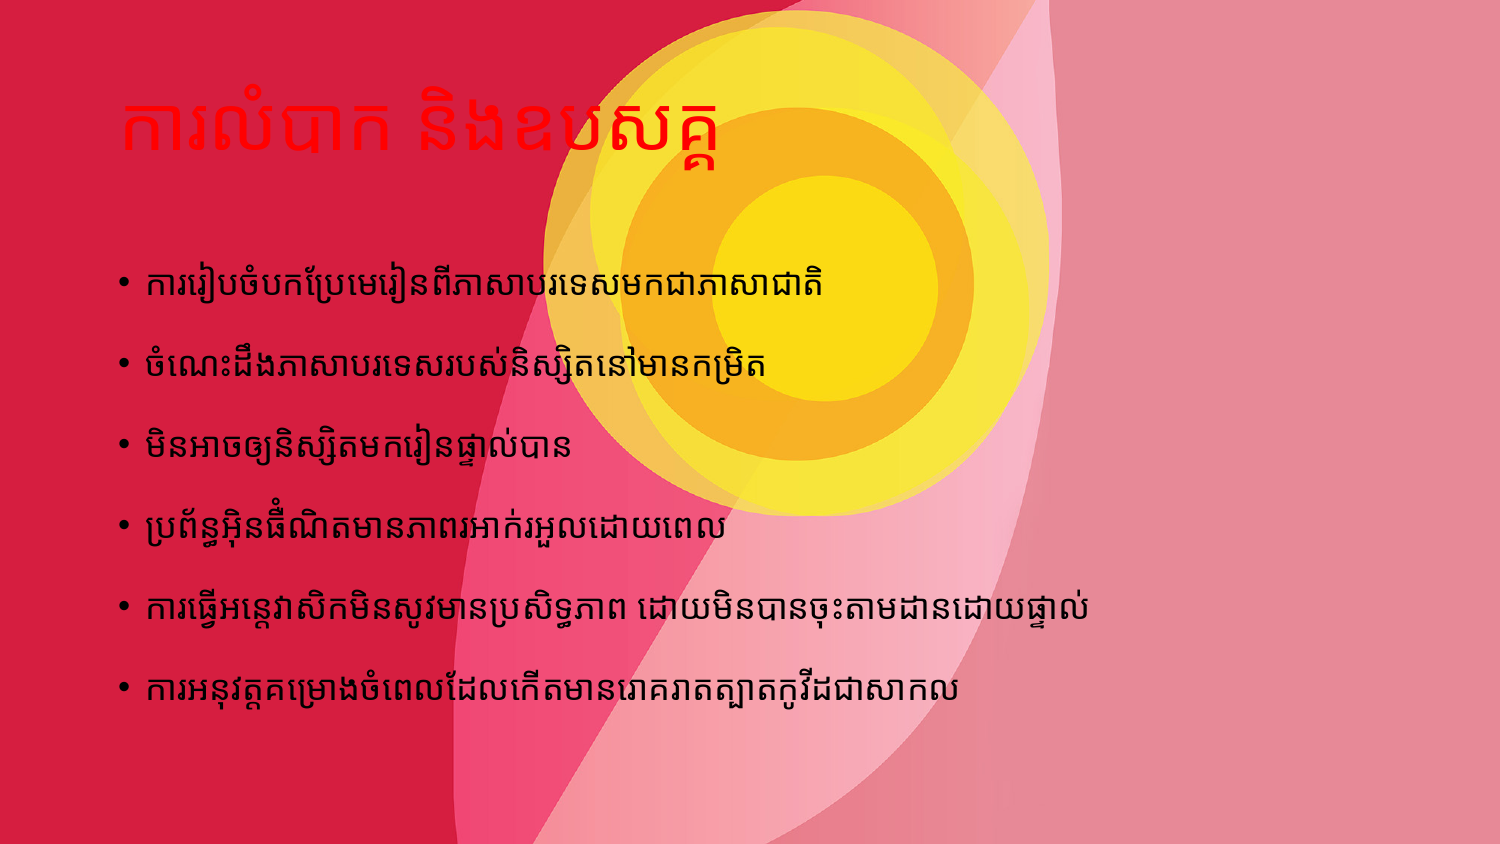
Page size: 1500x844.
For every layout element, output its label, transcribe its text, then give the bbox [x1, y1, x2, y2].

list ការរៀបចំបកប្រែមេរៀនពីភាសាបរទេសមកជាភាសាជាតិ ចំណេះដឹងភាសាបរទេសរបស់និស្សិតនៅមានកម្រិត មិនអាចឲ្យនិស្សិតមករៀនផ្ទាល់បាន ប្រព័ន្ធអ៊ិនធឺំណិតមានភាពរអាក់រអួលដោយពេល ការធ្វើអន្តេវាសិកមិនសូវមានប្រសិទ្ធភាព ដោយមិនបានចុះតាមដានដោយផ្ទាល់ ការអនុវត្តគម្រោងចំពេលដែលកើតមានរោគរាតត្បាតកូវីដជាសាកល [103, 224, 1397, 760]
title ការលំបាក និងឧបសគ្គ [103, 44, 1397, 208]
picture [0, 0, 1500, 844]
